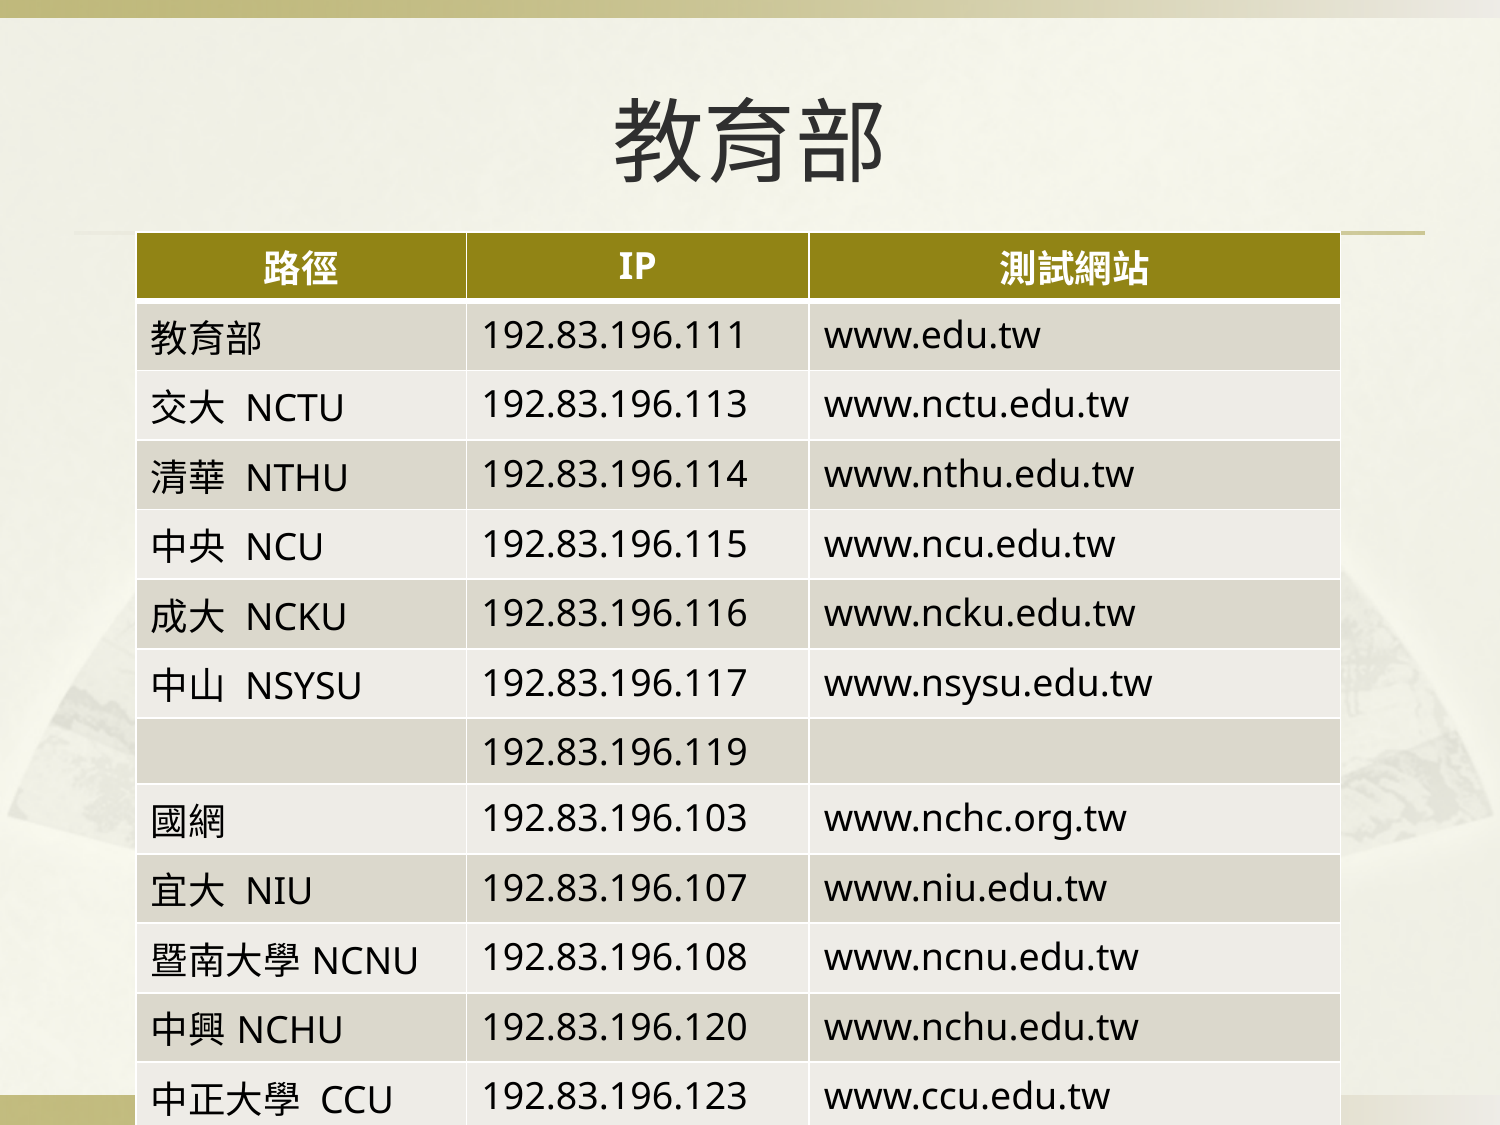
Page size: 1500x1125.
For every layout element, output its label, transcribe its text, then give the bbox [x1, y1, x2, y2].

table_cell 暨南大學NCNU [137, 924, 466, 992]
table_cell 192.83.196.113 [467, 371, 808, 439]
table_cell 192.83.196.119 [467, 719, 808, 783]
table_cell 中興NCHU [137, 994, 466, 1061]
table_cell 192.83.196.115 [467, 510, 808, 578]
table_cell 教育部 [137, 304, 466, 370]
table_cell 交大 NCTU [137, 371, 466, 439]
table_cell 192.83.196.120 [467, 994, 808, 1061]
table_cell [137, 719, 466, 783]
table_cell www.edu.tw [810, 304, 1340, 370]
table_cell 中山 NSYSU [137, 650, 466, 717]
table_cell www.nchu.edu.tw [810, 994, 1340, 1061]
table_cell 192.83.196.107 [467, 855, 808, 922]
table_cell 宜大 NIU [137, 855, 466, 922]
table_cell 中央 NCU [137, 510, 466, 578]
table_cell 清華 NTHU [137, 441, 466, 509]
table_cell 192.83.196.111 [467, 304, 808, 370]
table_header 測試網站 [810, 233, 1340, 298]
table_cell 192.83.196.103 [467, 785, 808, 853]
table_header IP [467, 233, 808, 298]
table_cell www.ccu.edu.tw [810, 1063, 1340, 1125]
table_cell 192.83.196.117 [467, 650, 808, 717]
table_cell 國網 [137, 785, 466, 853]
table_cell www.nsysu.edu.tw [810, 650, 1340, 717]
table_cell www.niu.edu.tw [810, 855, 1340, 922]
table_cell www.ncku.edu.tw [810, 580, 1340, 648]
table_cell 192.83.196.108 [467, 924, 808, 992]
table_cell www.ncnu.edu.tw [810, 924, 1340, 992]
table_cell 中正大學 CCU [137, 1063, 466, 1125]
table_cell www.ncu.edu.tw [810, 510, 1340, 578]
table_cell www.nchc.org.tw [810, 785, 1340, 853]
table_cell [810, 719, 1340, 783]
table_header 路徑 [137, 233, 466, 298]
table_cell www.nctu.edu.tw [810, 371, 1340, 439]
table_cell 192.83.196.123 [467, 1063, 808, 1125]
table_cell 成大 NCKU [137, 580, 466, 648]
table_cell 192.83.196.116 [467, 580, 808, 648]
table_cell www.nthu.edu.tw [810, 441, 1340, 509]
table_cell 192.83.196.114 [467, 441, 808, 509]
title 教育部 [75, 45, 1425, 233]
